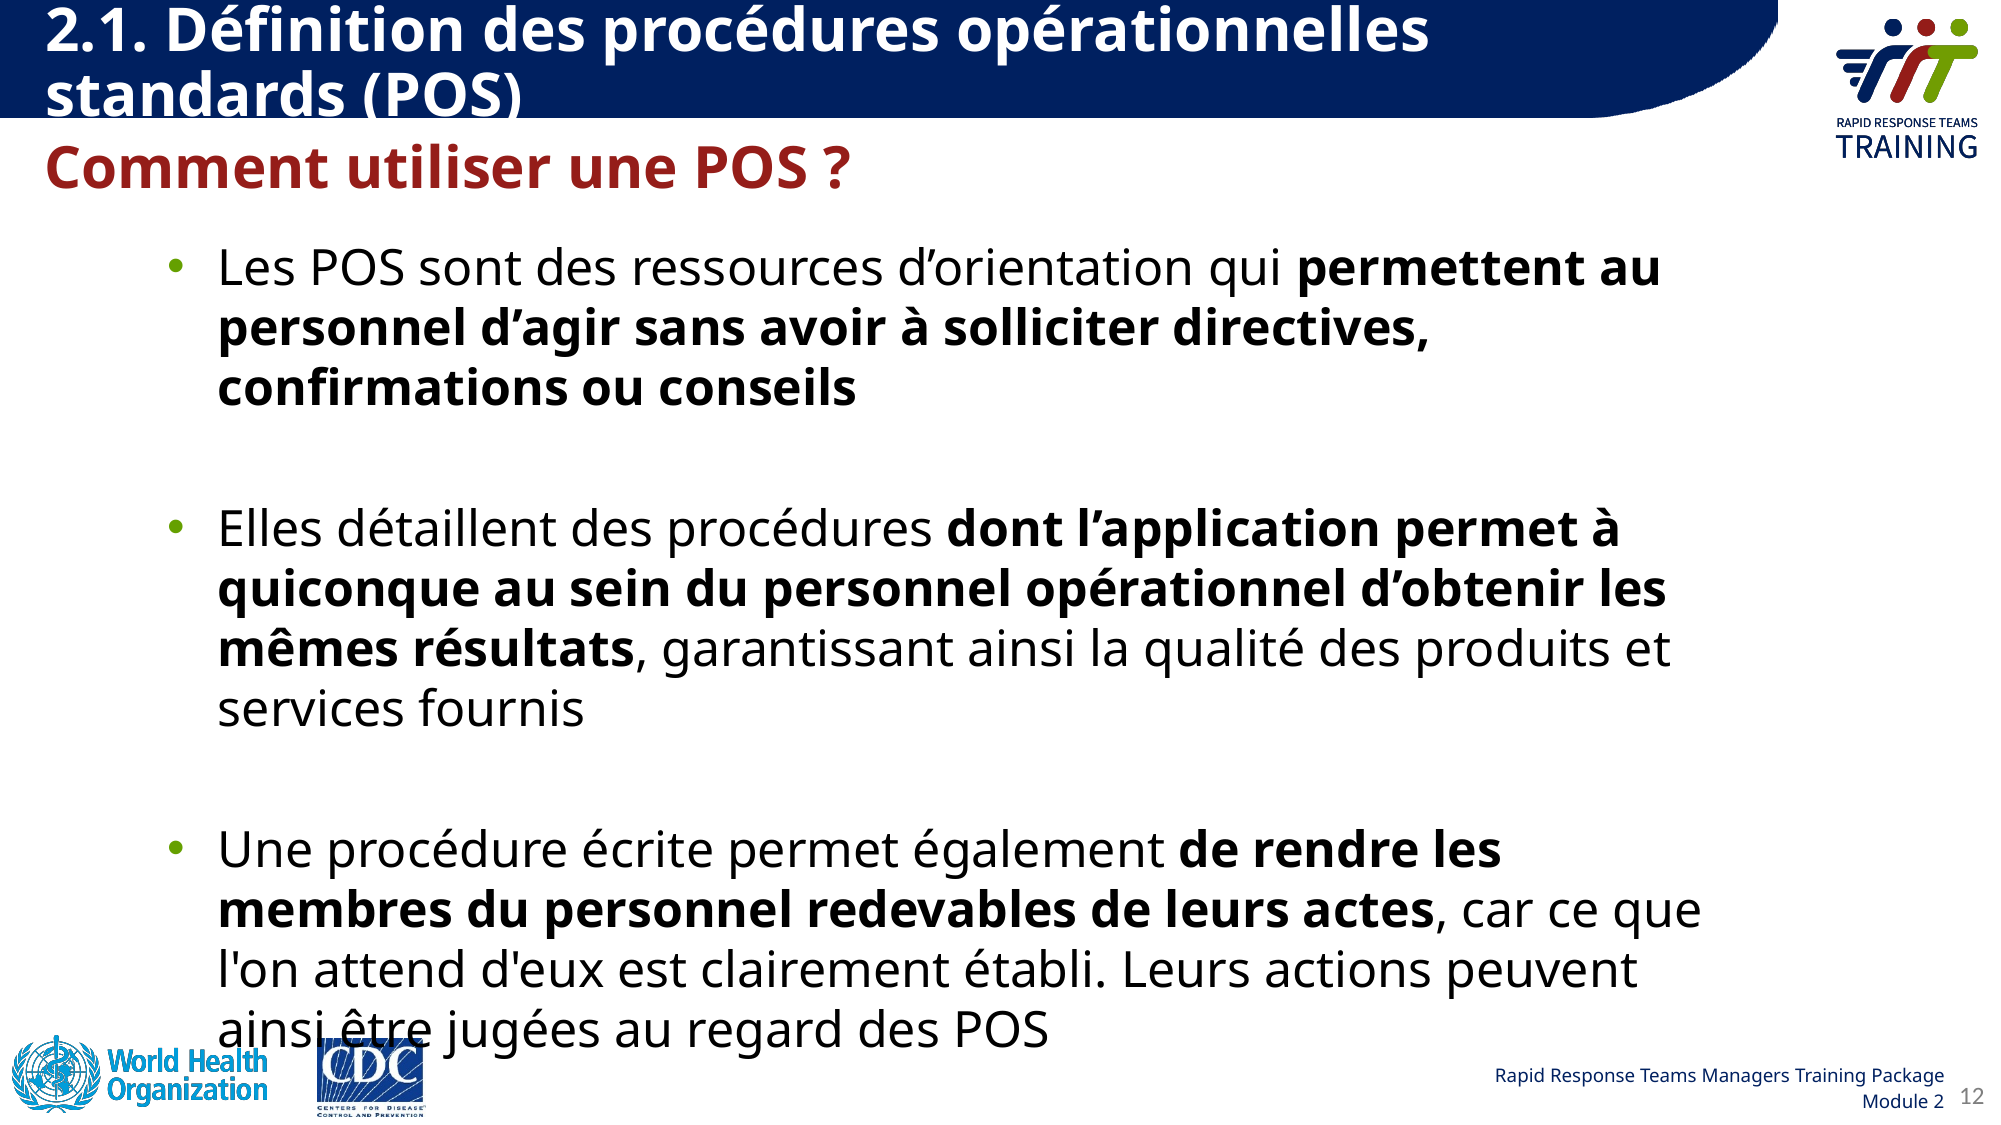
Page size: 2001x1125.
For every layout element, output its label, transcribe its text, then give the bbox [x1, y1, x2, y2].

picture [59, 1035, 267, 1113]
picture [46, 1056, 54, 1062]
picture [1835, 19, 1978, 167]
picture [12, 1083, 48, 1113]
picture [12, 1035, 54, 1068]
text_box 2.1. Définition des procédures opérationnelles standards (POS) [37, 11, 1748, 118]
list Les POS sont des ressources d’orientation qui permettent au personnel d’agir sans avoir à solliciter directives, confirmations ou conseils Elles détaillent des procédures dont l’application permet à quiconque au sein du personnel opérationnel d’obtenir les mêmes résultats, garantissant ainsi la qualité des produits et services fournis Une procédure écrite permet également de rendre les membres du personnel redevables de leurs actes, car ce que l'on attend d'eux est clairement établi. Leurs actions peuvent ainsi être jugées au regard des POS [159, 227, 1727, 992]
picture [36, 1088, 78, 1105]
picture [34, 1054, 43, 1078]
picture [30, 1083, 37, 1091]
title Comment utiliser une POS ? [36, 116, 950, 224]
picture [71, 1053, 90, 1091]
slide_number 12 [1924, 1071, 2000, 1125]
picture [24, 1054, 36, 1087]
picture [0, 0, 1778, 118]
picture [50, 1108, 62, 1113]
picture [317, 1038, 426, 1117]
picture [40, 1062, 47, 1070]
picture [22, 1062, 26, 1077]
